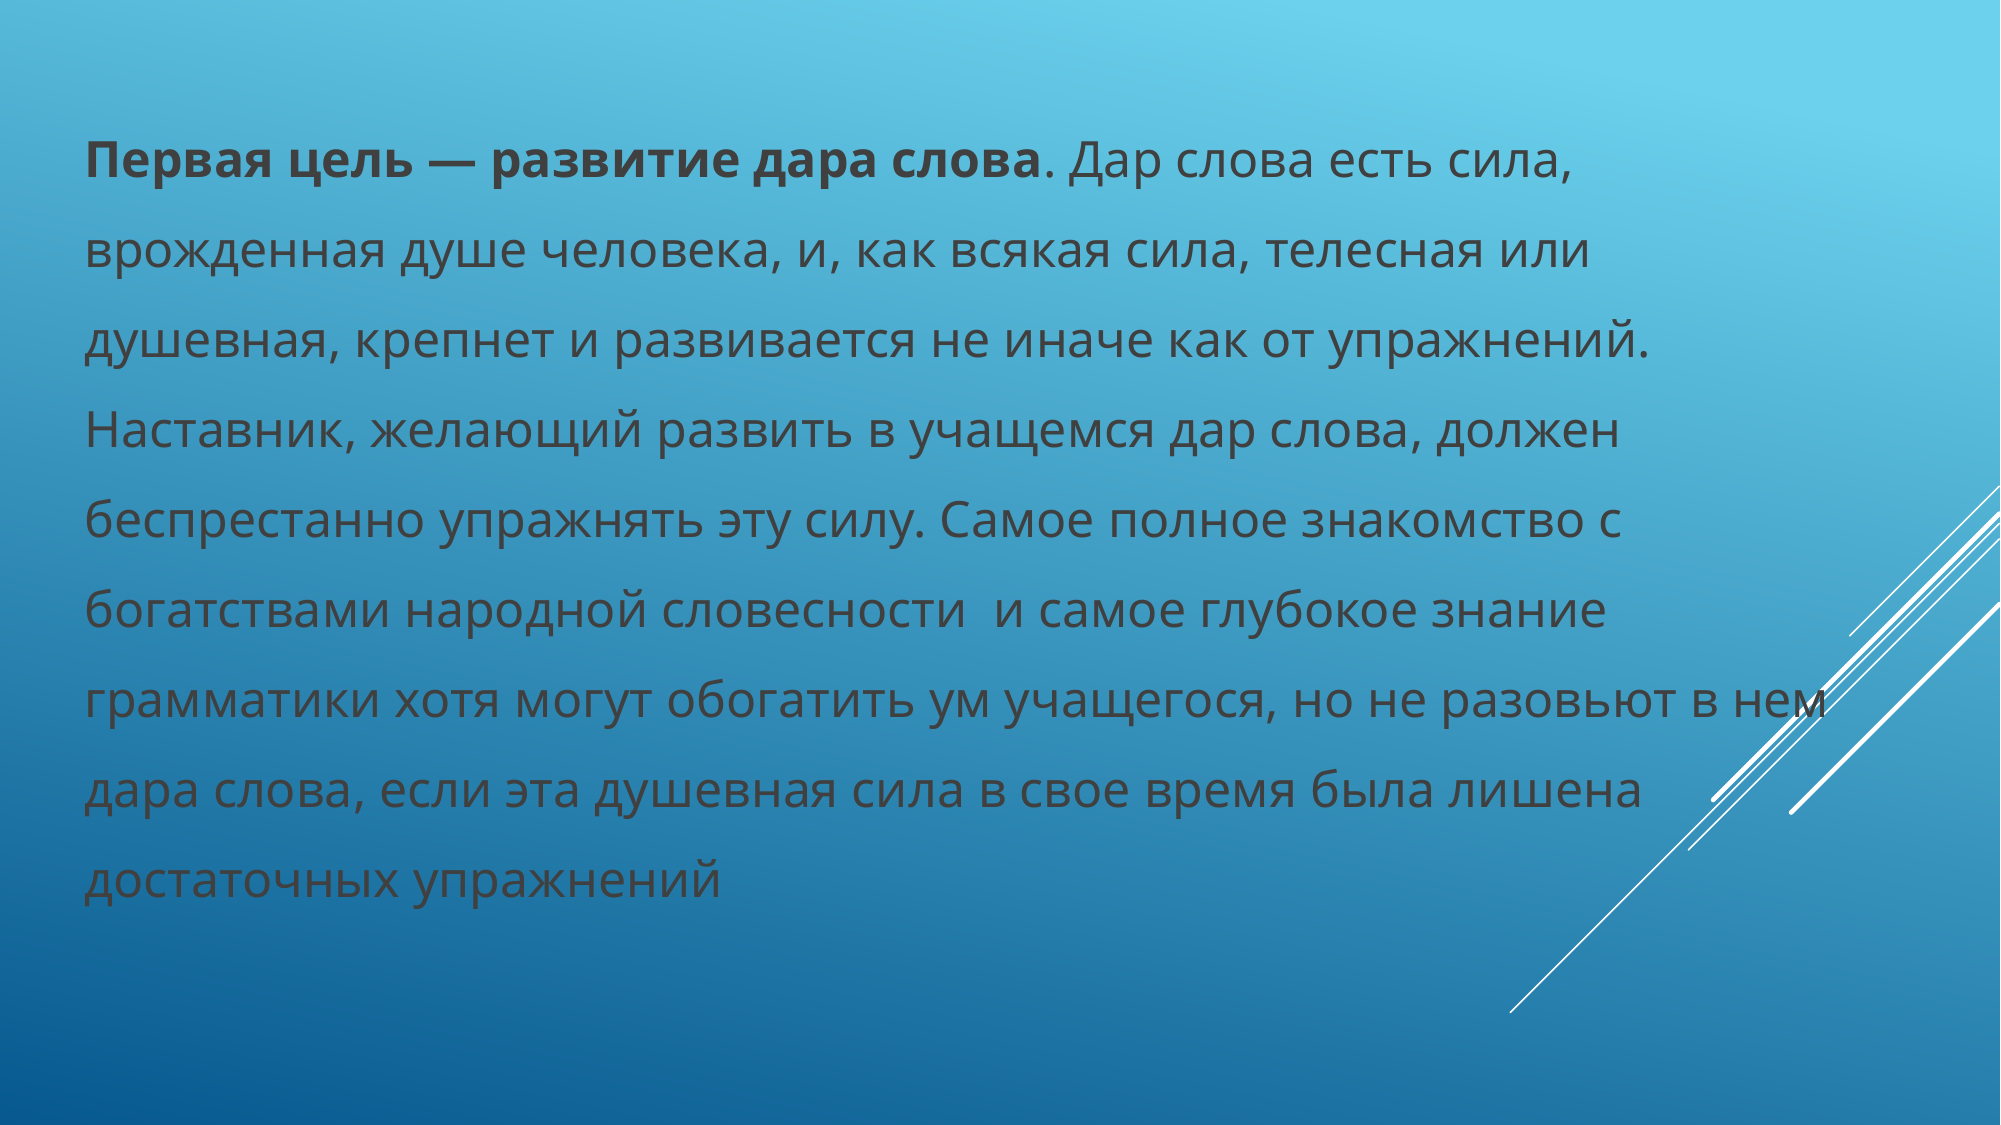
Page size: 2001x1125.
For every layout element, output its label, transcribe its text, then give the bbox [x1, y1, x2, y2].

text_box Первая цель — развитие дара слова. Дар слова есть сила, врожденная душе человека, и, как всякая сила, телесная или душевная, крепнет и развивается не иначе как от упражнений. Наставник, желающий развить в учащемся дар слова, должен беспрестанно упражнять эту силу. Самое полное знакомство с богатствами народной словесности и самое глубокое знание грамматики хотя могут обогатить ум учащегося, но не разовьют в нем дара слова, если эта душевная сила в свое время была лишена достаточных упражнений [69, 89, 1846, 915]
